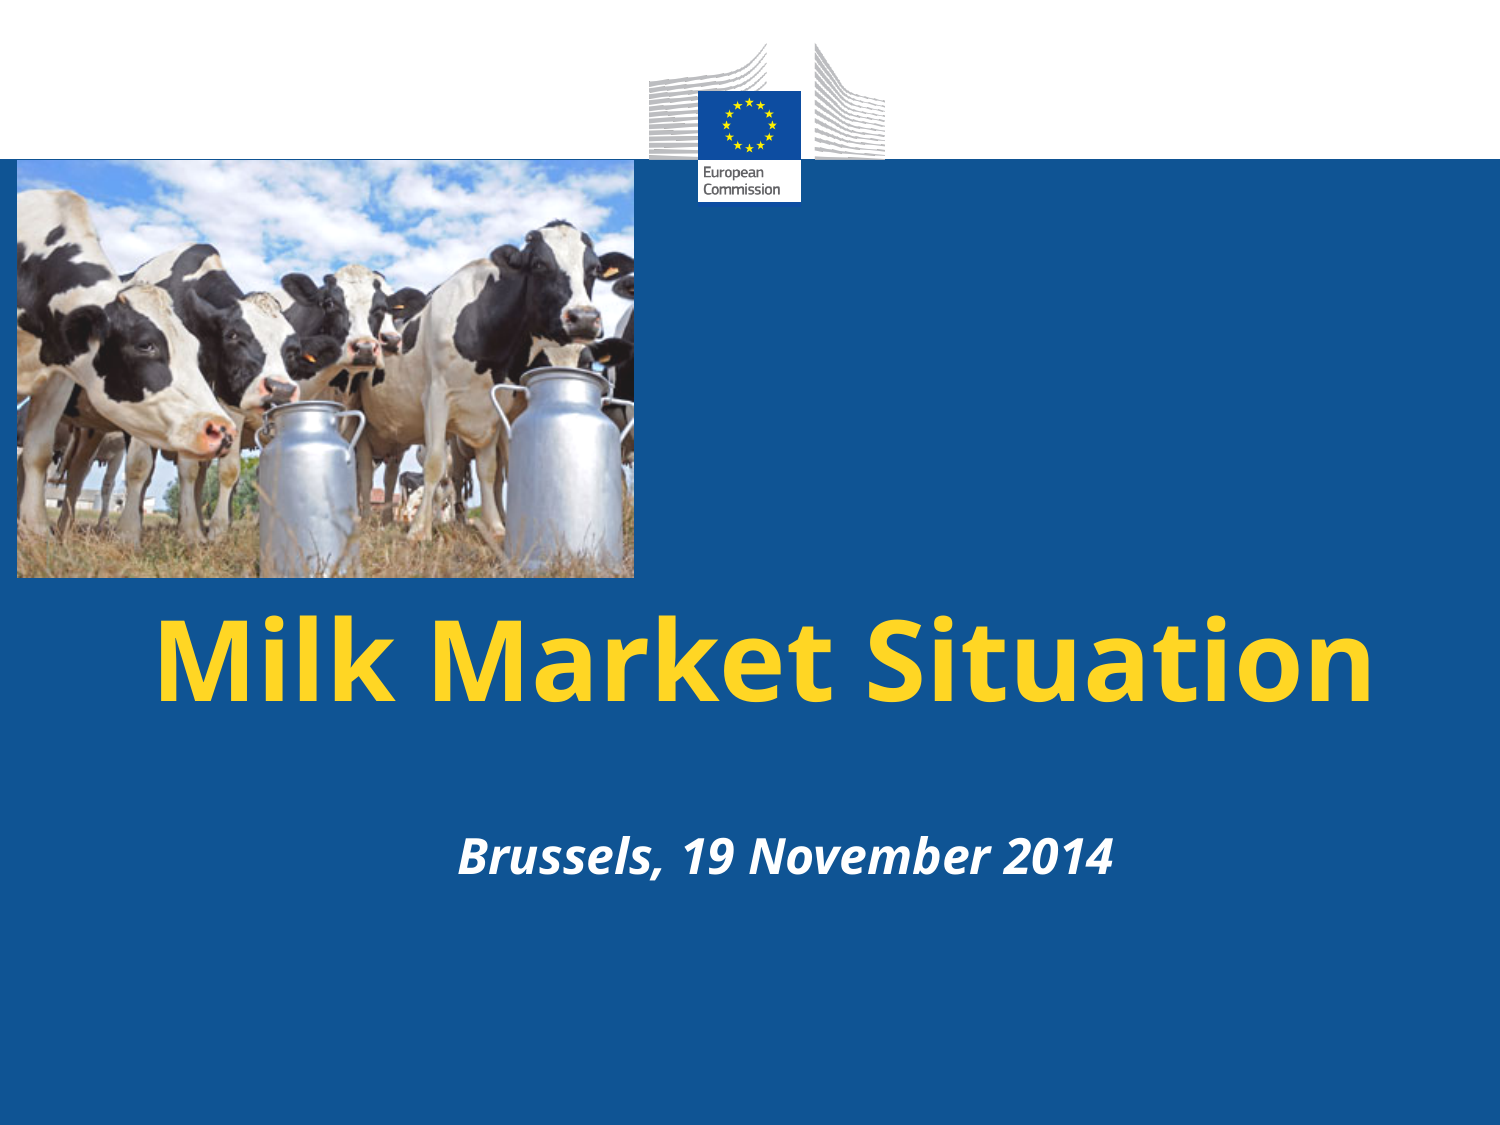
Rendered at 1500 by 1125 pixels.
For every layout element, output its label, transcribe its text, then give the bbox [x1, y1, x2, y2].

picture [17, 160, 634, 467]
text_box Brussels, 19 November 2014 [336, 786, 1235, 977]
title Milk Market Situation [0, 467, 1500, 710]
